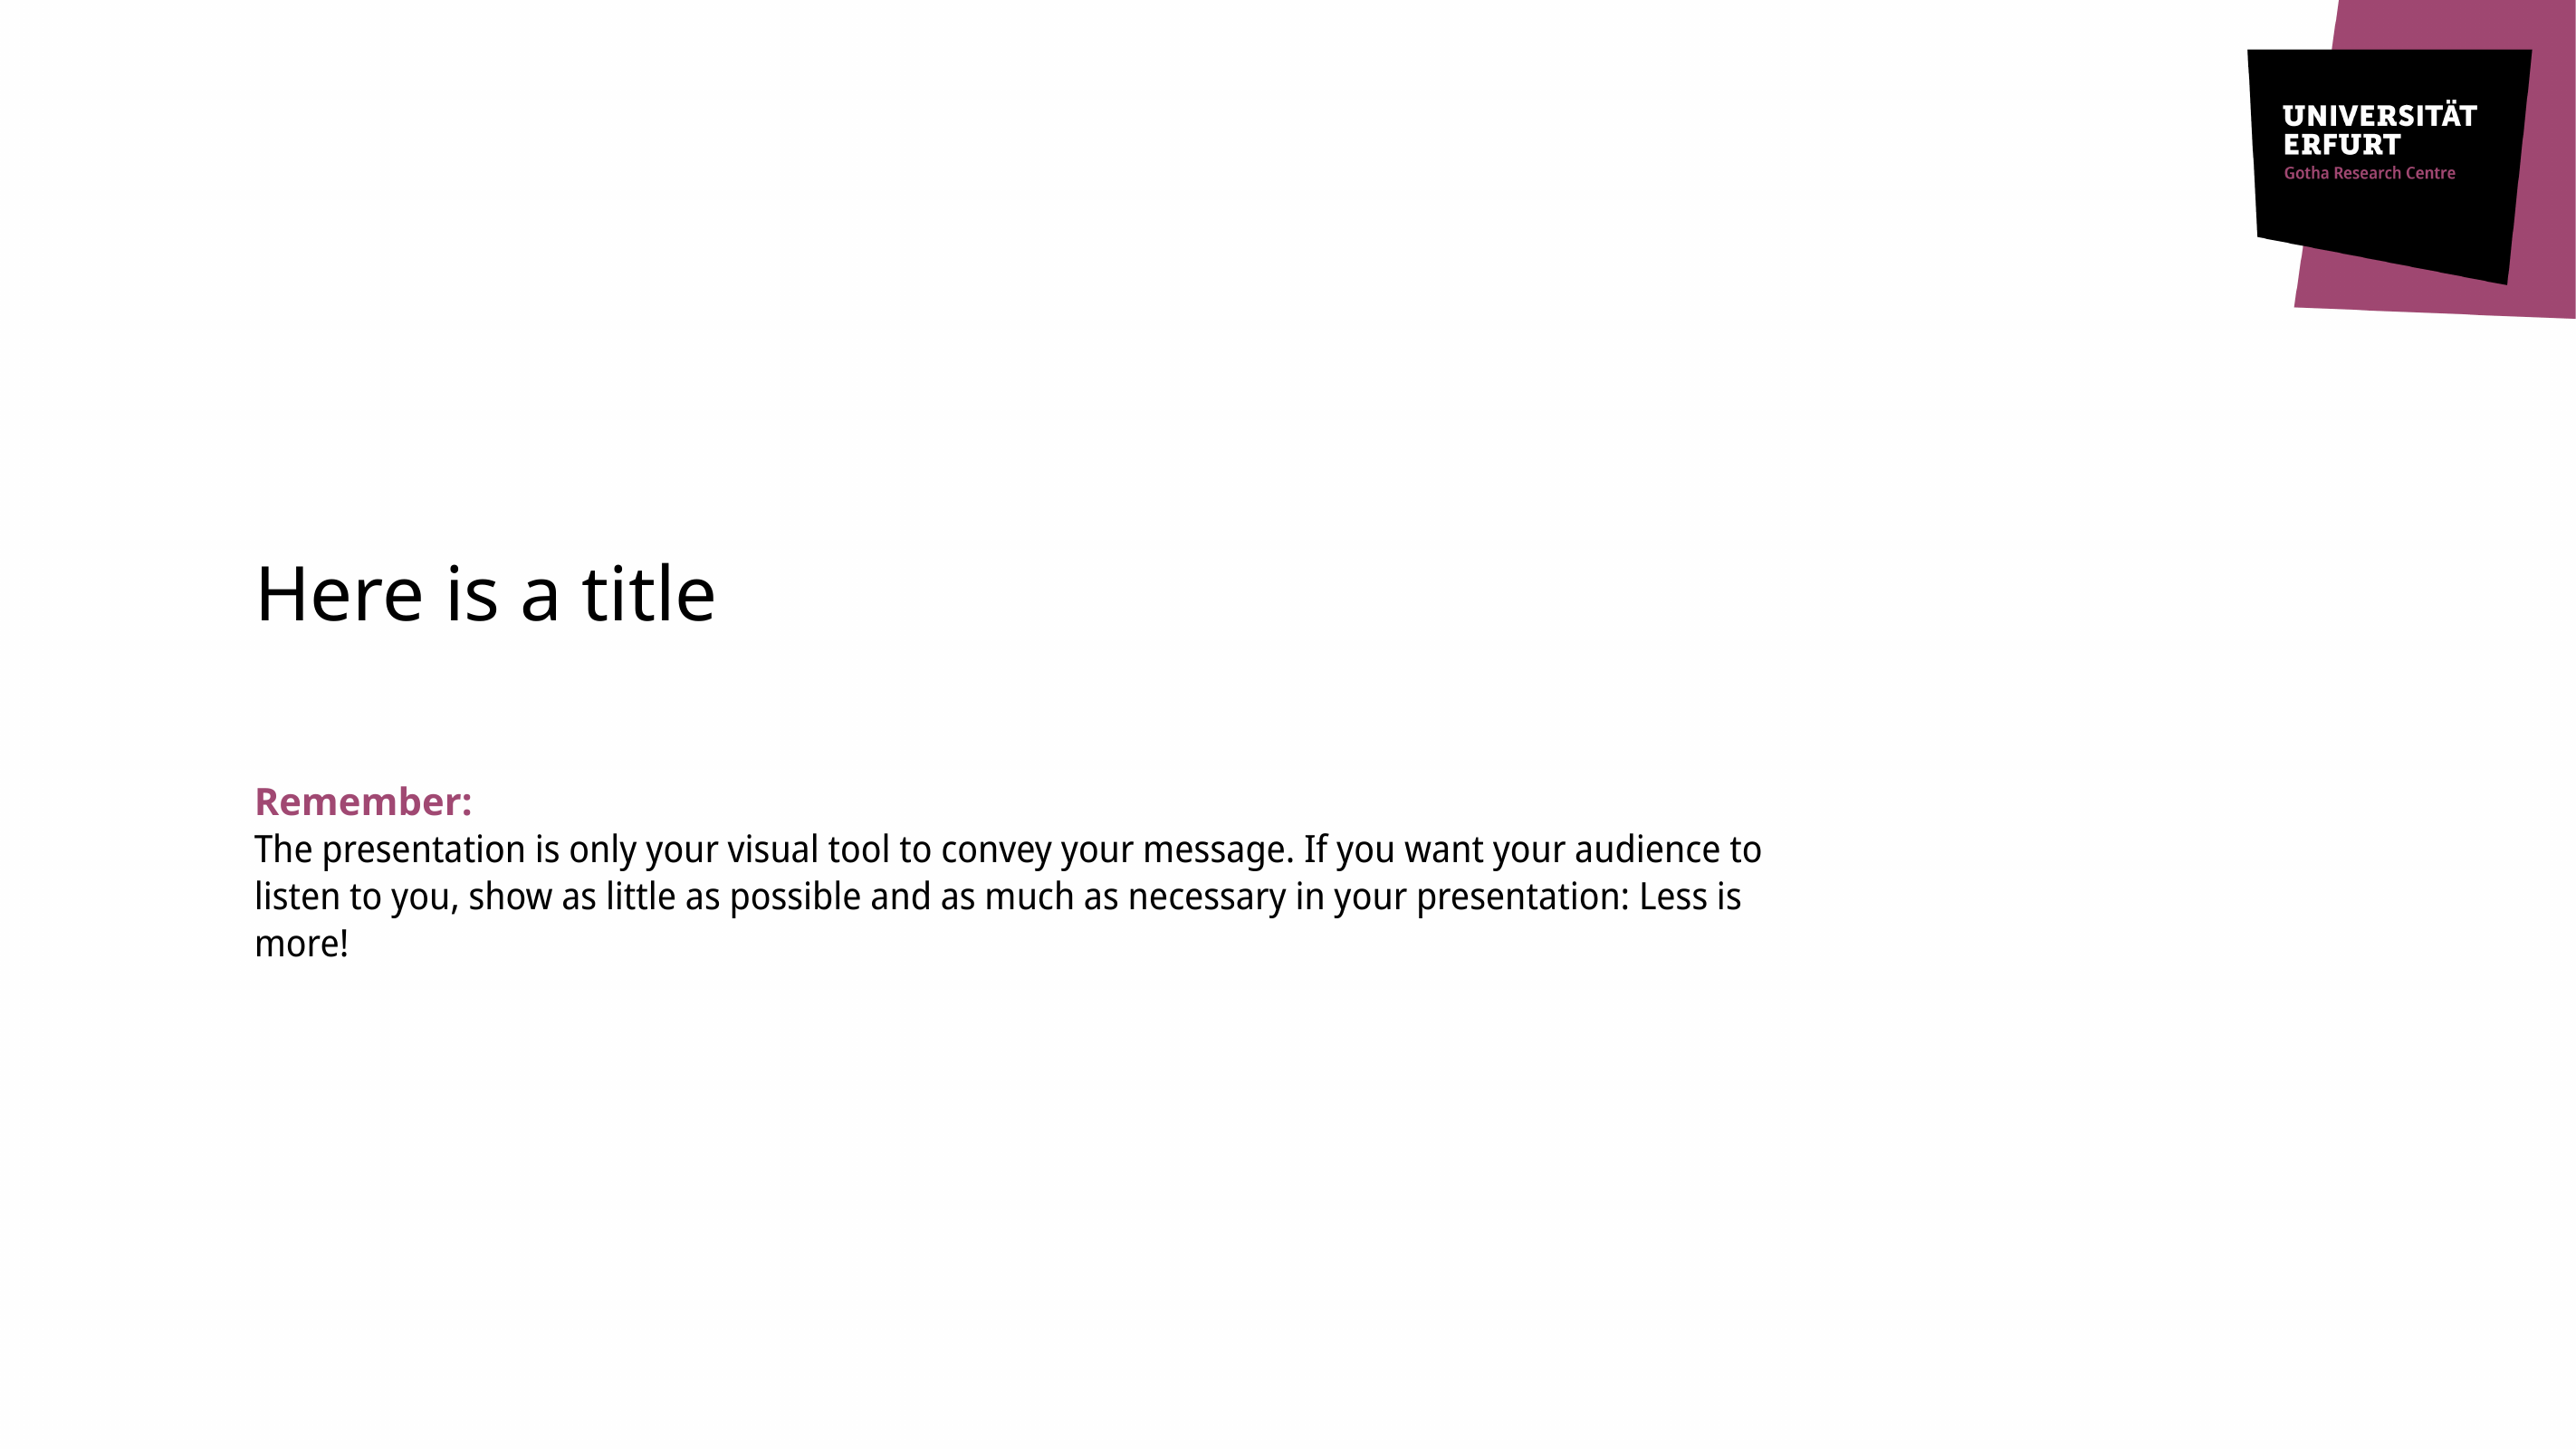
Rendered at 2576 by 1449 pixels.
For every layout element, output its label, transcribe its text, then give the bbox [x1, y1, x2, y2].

text_box Here is a title [241, 538, 1616, 747]
text_box Remember: The presentation is only your visual tool to convey your message. If you want your audience to listen to you, show as little as possible and as much as necessary in your presentation: Less is more! [246, 767, 1802, 986]
picture [0, 0, 2576, 1449]
